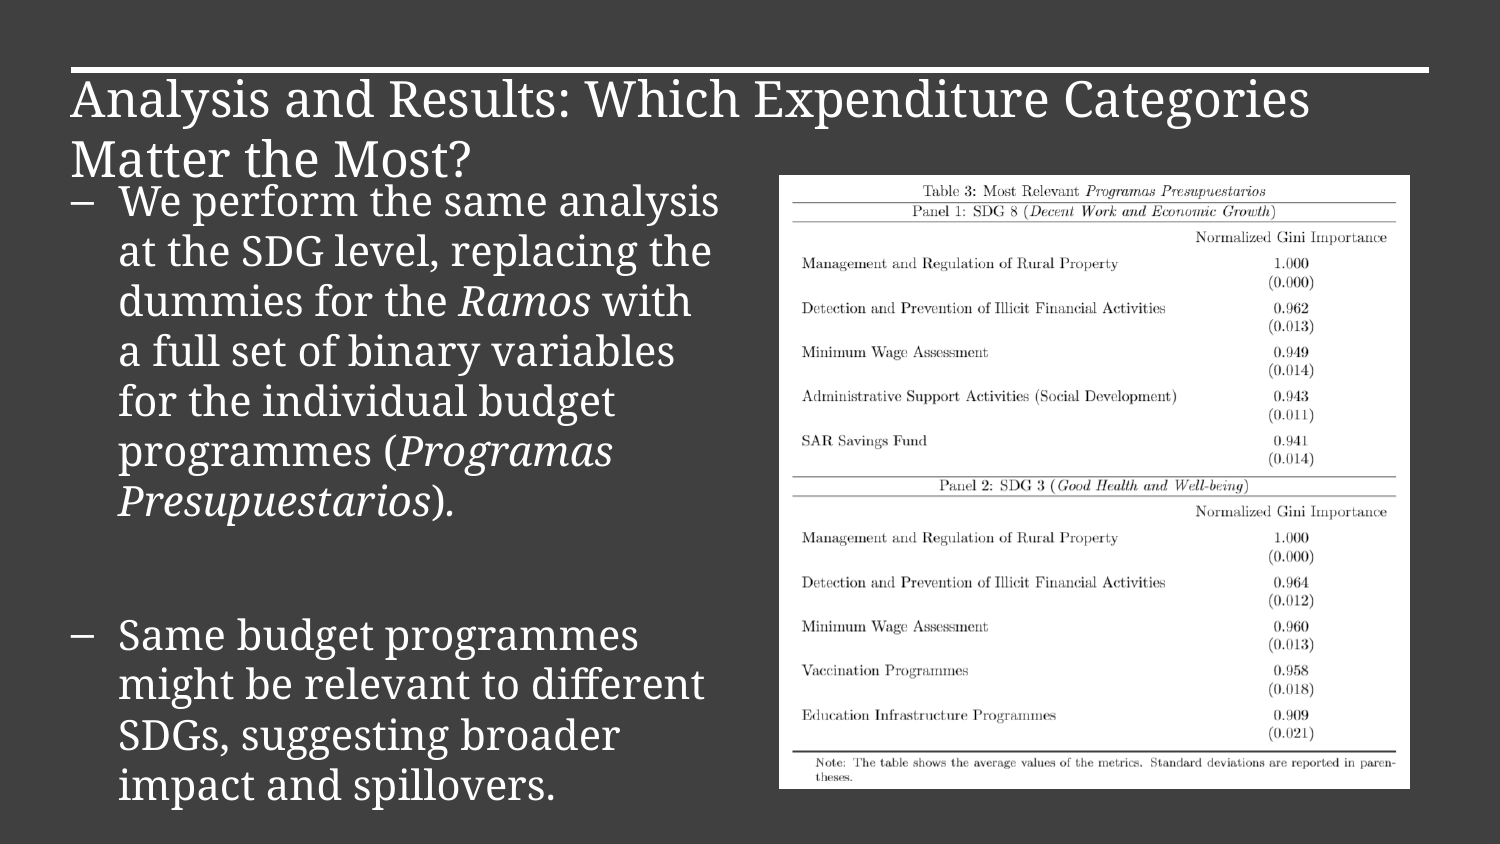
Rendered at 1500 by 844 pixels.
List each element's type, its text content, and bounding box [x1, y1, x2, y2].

list Analysis and Results: Which Expenditure Categories Matter the Most? [70, 67, 1441, 183]
list We perform the same analysis at the SDG level, replacing the dummies for the Ramos with a full set of binary variables for the individual budget programmes (Programas Presupuestarios). Same budget programmes might be relevant to different SDGs, suggesting broader impact and spillovers. [70, 174, 721, 808]
picture [779, 175, 1410, 790]
